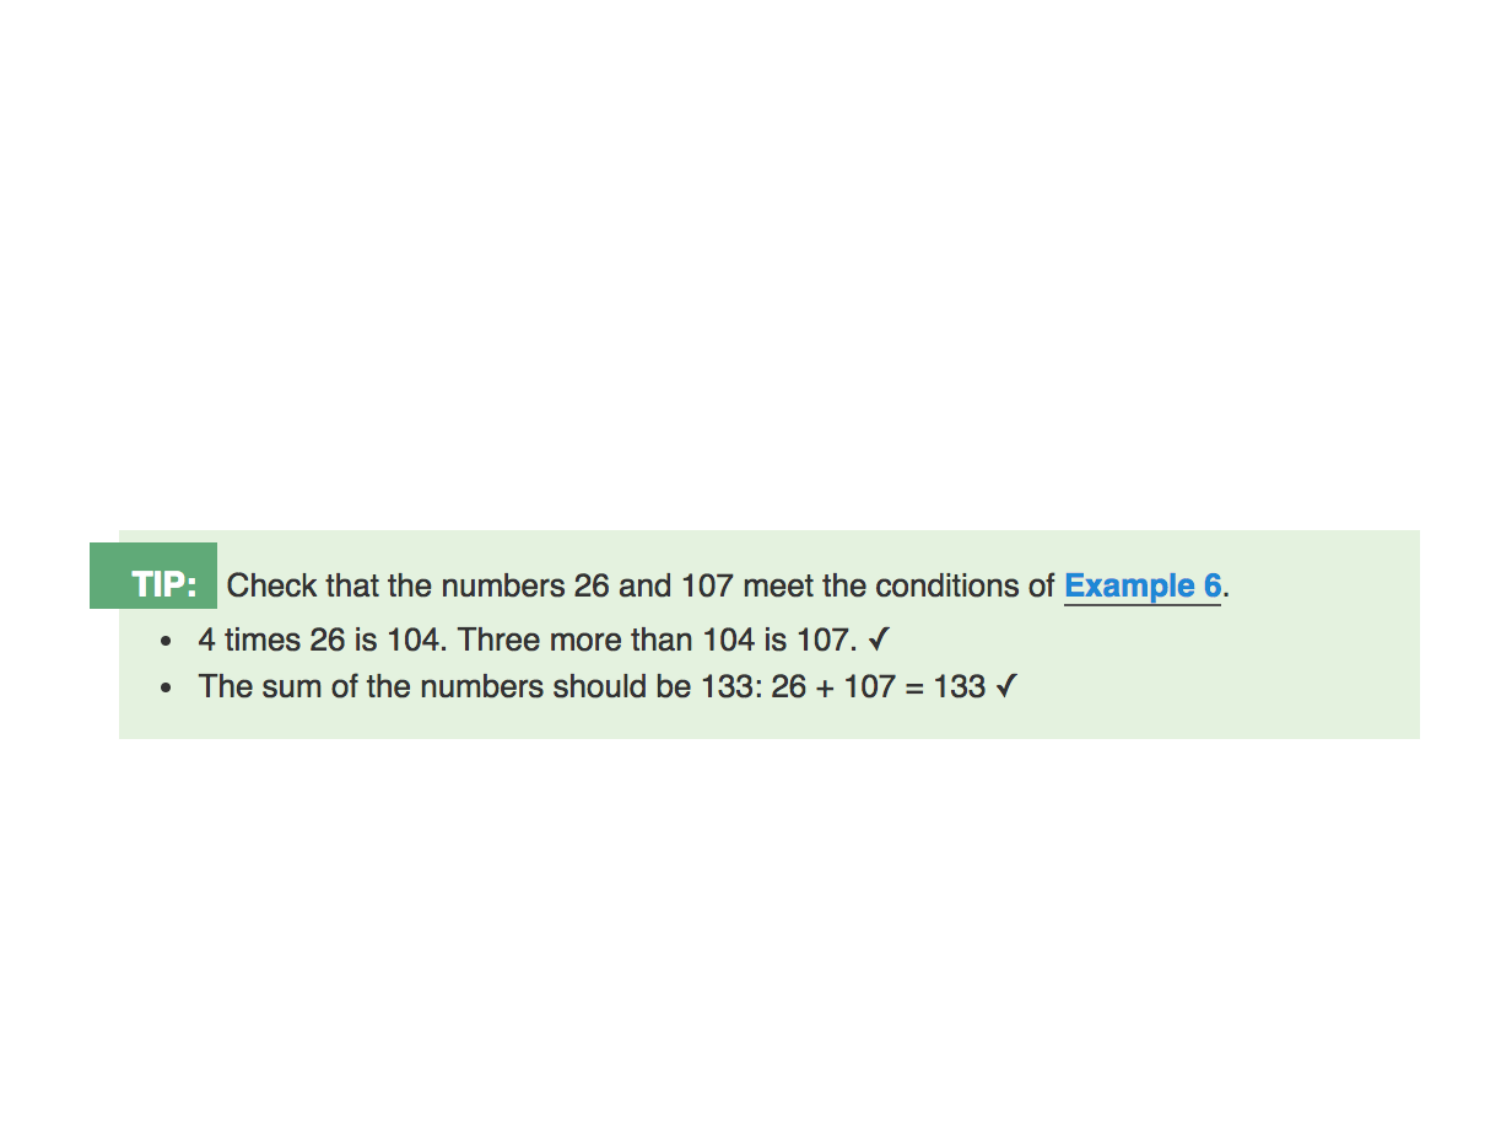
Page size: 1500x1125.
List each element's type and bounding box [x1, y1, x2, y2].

list [74, 262, 1426, 1006]
